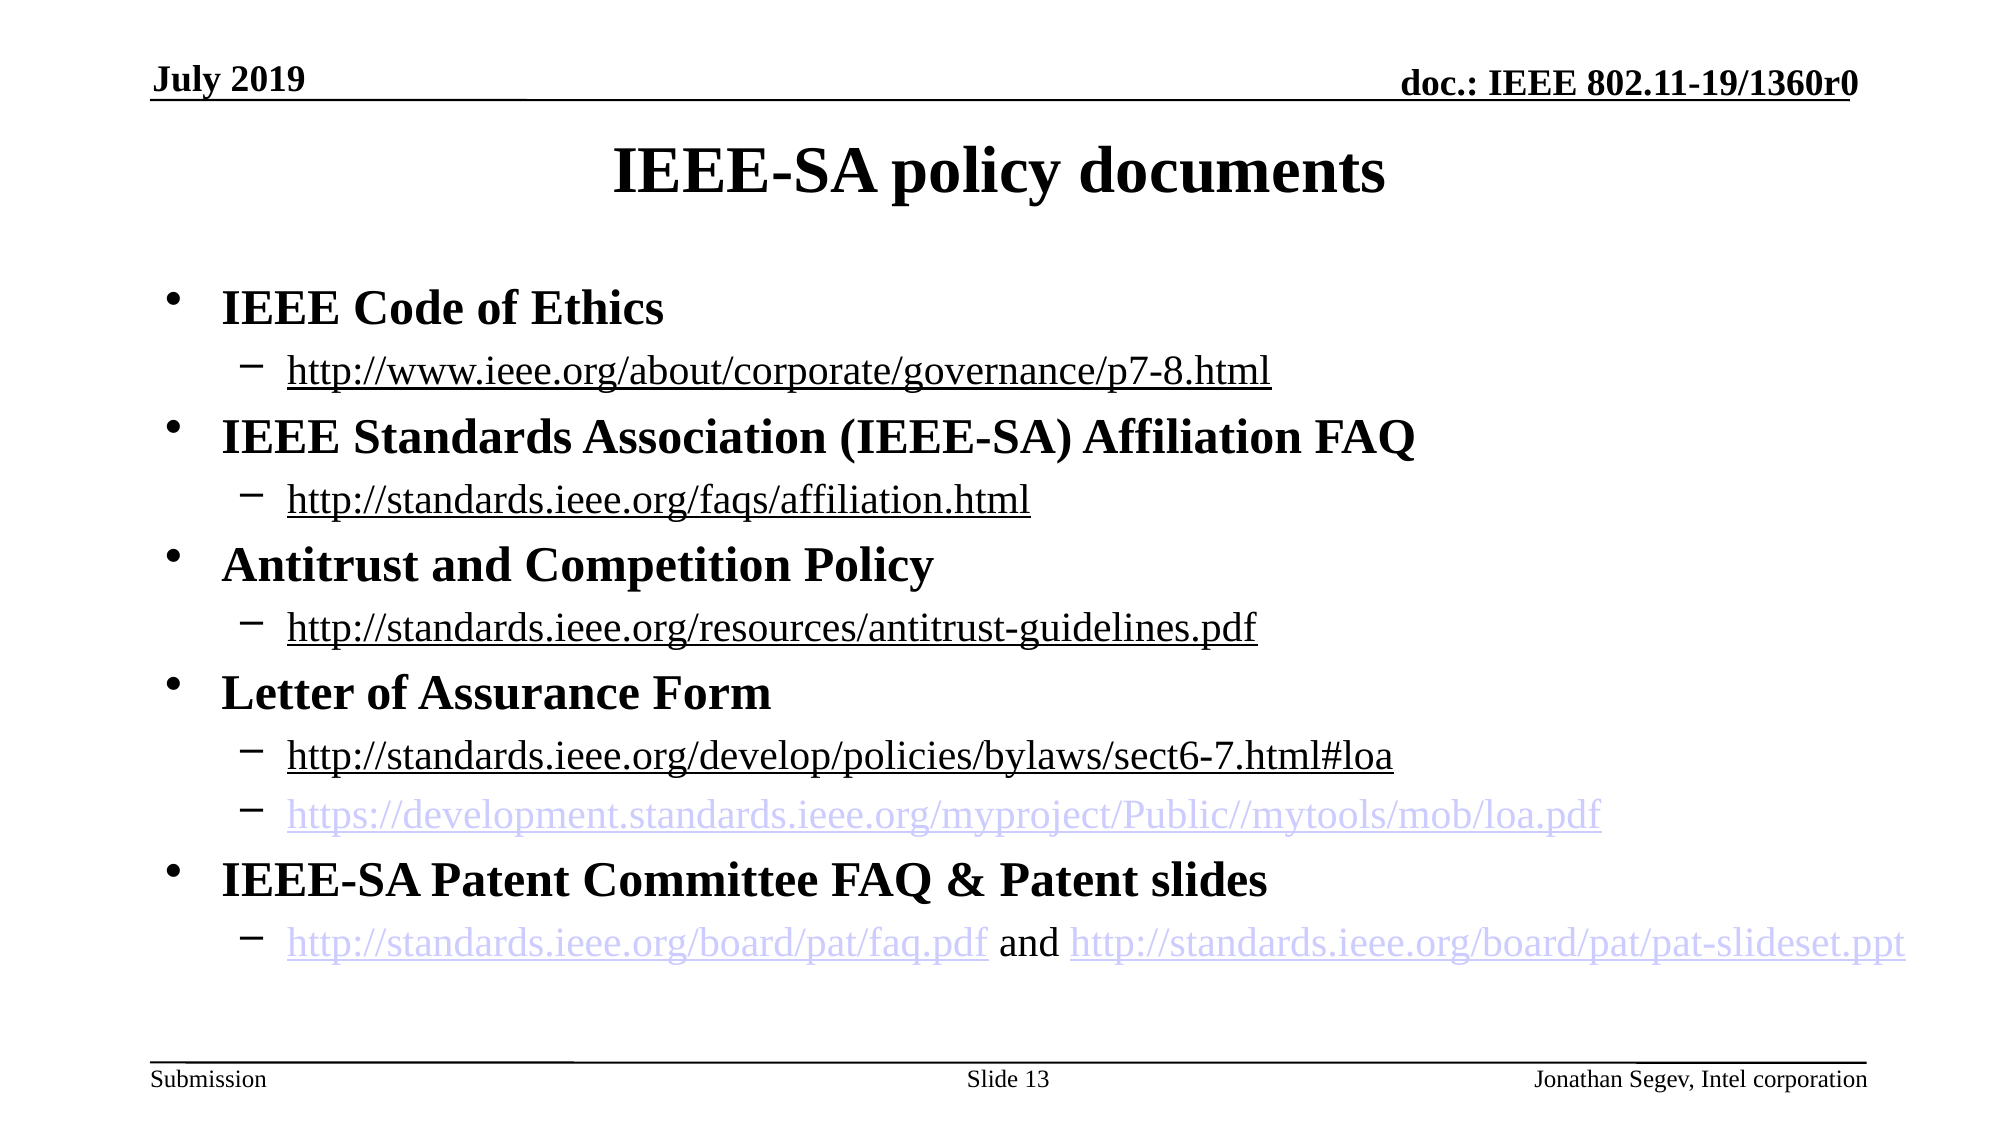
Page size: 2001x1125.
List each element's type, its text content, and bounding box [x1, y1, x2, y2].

title IEEE-SA policy documents [149, 112, 1850, 221]
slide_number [152, 54, 563, 100]
list IEEE Code of Ethics http://www.ieee.org/about/corporate/governance/p7-8.html IEEE Standards Association (IEEE-SA) Affiliation FAQ http://standards.ieee.org/faqs/affiliation.html Antitrust and Competition Policy http://standards.ieee.org/resources/antitrust-guidelines.pdf Letter of Assurance Form http://standards.ieee.org/develop/policies/bylaws/sect6-7.html#loa https://development.standards.ieee.org/myproject/Public//mytools/mob/loa.pdf IEEE-SA Patent Committee FAQ & Patent slides http://standards.ieee.org/board/pat/faq.pdf and http://standards.ieee.org/board/pat/pat-slideset.ppt [149, 266, 1922, 1000]
footer Jonathan Segev, Intel corporation [1171, 1061, 1869, 1093]
slide_number Slide 13 [950, 1061, 1067, 1123]
